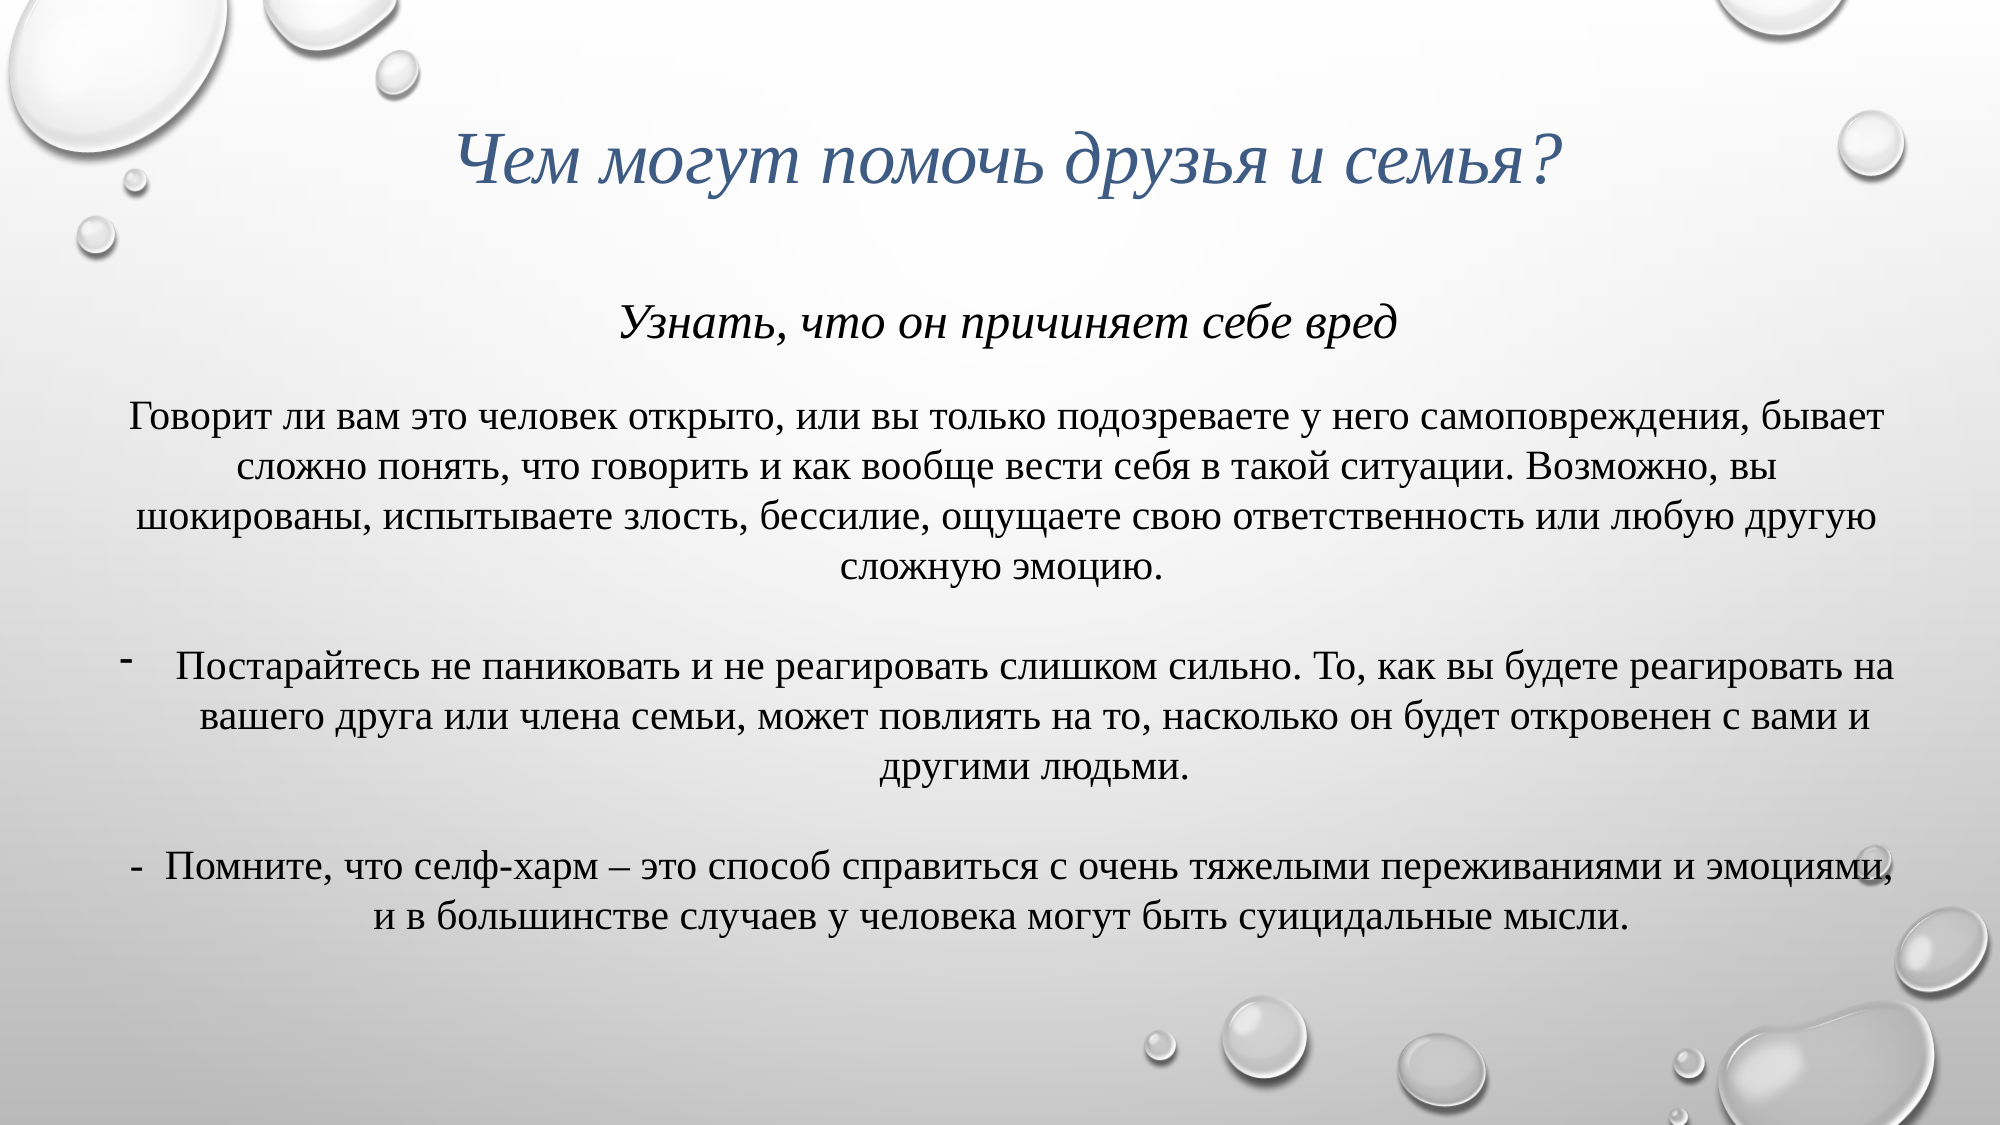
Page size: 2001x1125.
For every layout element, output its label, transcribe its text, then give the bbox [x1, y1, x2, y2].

picture [0, 0, 2000, 1125]
text_box Чем могут помочь друзья и семья? Узнать, что он причиняет себе вред Говорит ли вам это человек открыто, или вы только подозреваете у него самоповреждения, бывает сложно понять, что говорить и как вообще вести себя в такой ситуации. Возможно, вы шокированы, испытываете злость, бессилие, ощущаете свою ответственность или любую другую сложную эмоцию. Постарайтесь не паниковать и не реагировать слишком сильно. То, как вы будете реагировать на вашего друга или члена семьи, может повлиять на то, насколько он будет откровенен с вами и другими людьми. - Помните, что селф-харм – это способ справиться с очень тяжелыми переживаниями и эмоциями, и в большинстве случаев у человека могут быть суицидальные мысли. [100, 100, 1914, 946]
